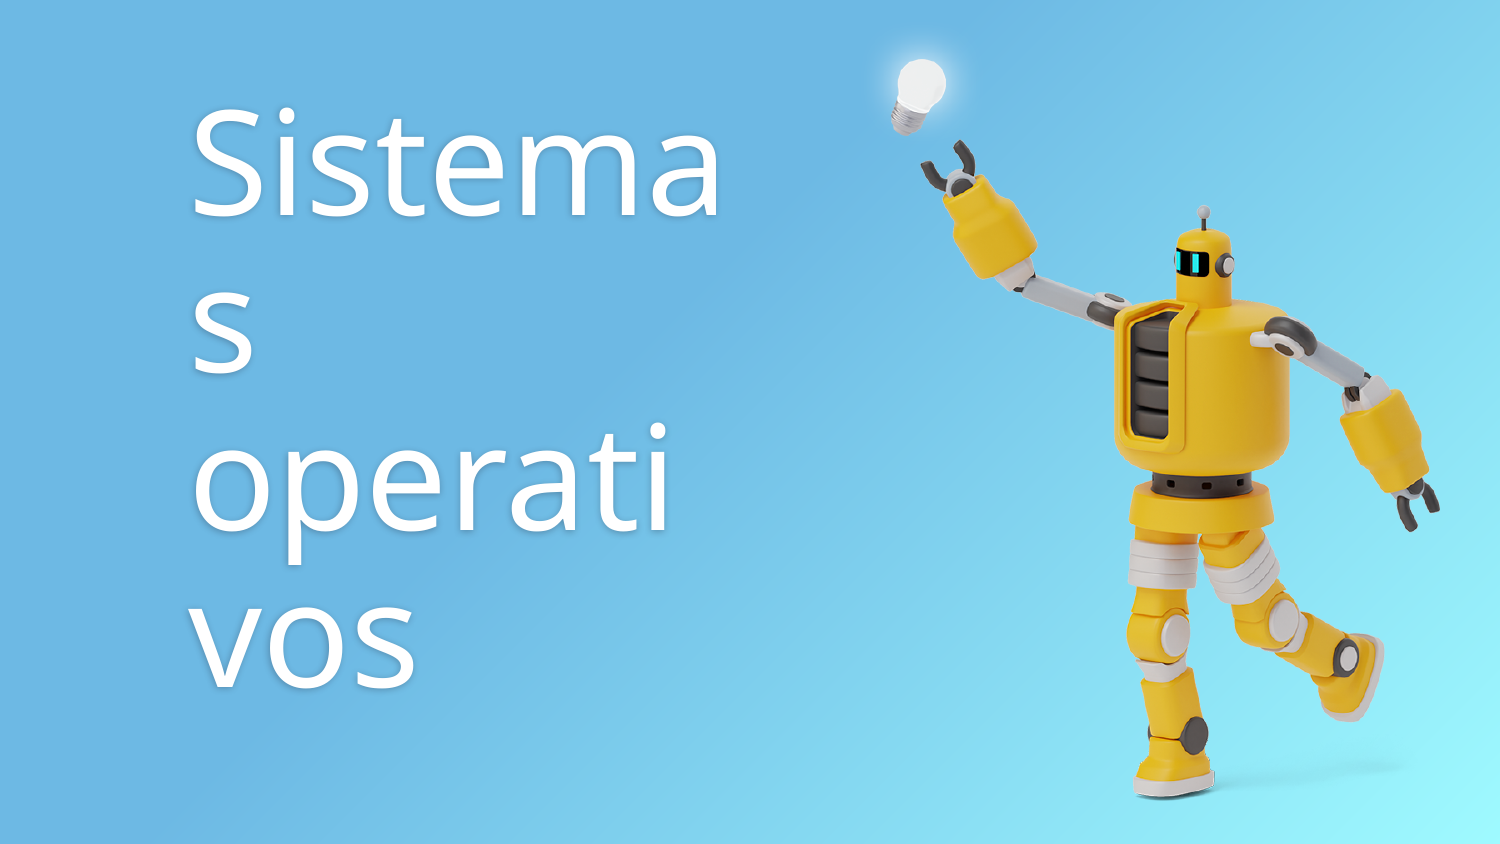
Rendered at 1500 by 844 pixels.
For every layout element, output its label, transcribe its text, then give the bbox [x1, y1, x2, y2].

title Sistemas operativos [188, 234, 750, 574]
picture [858, 19, 1440, 801]
